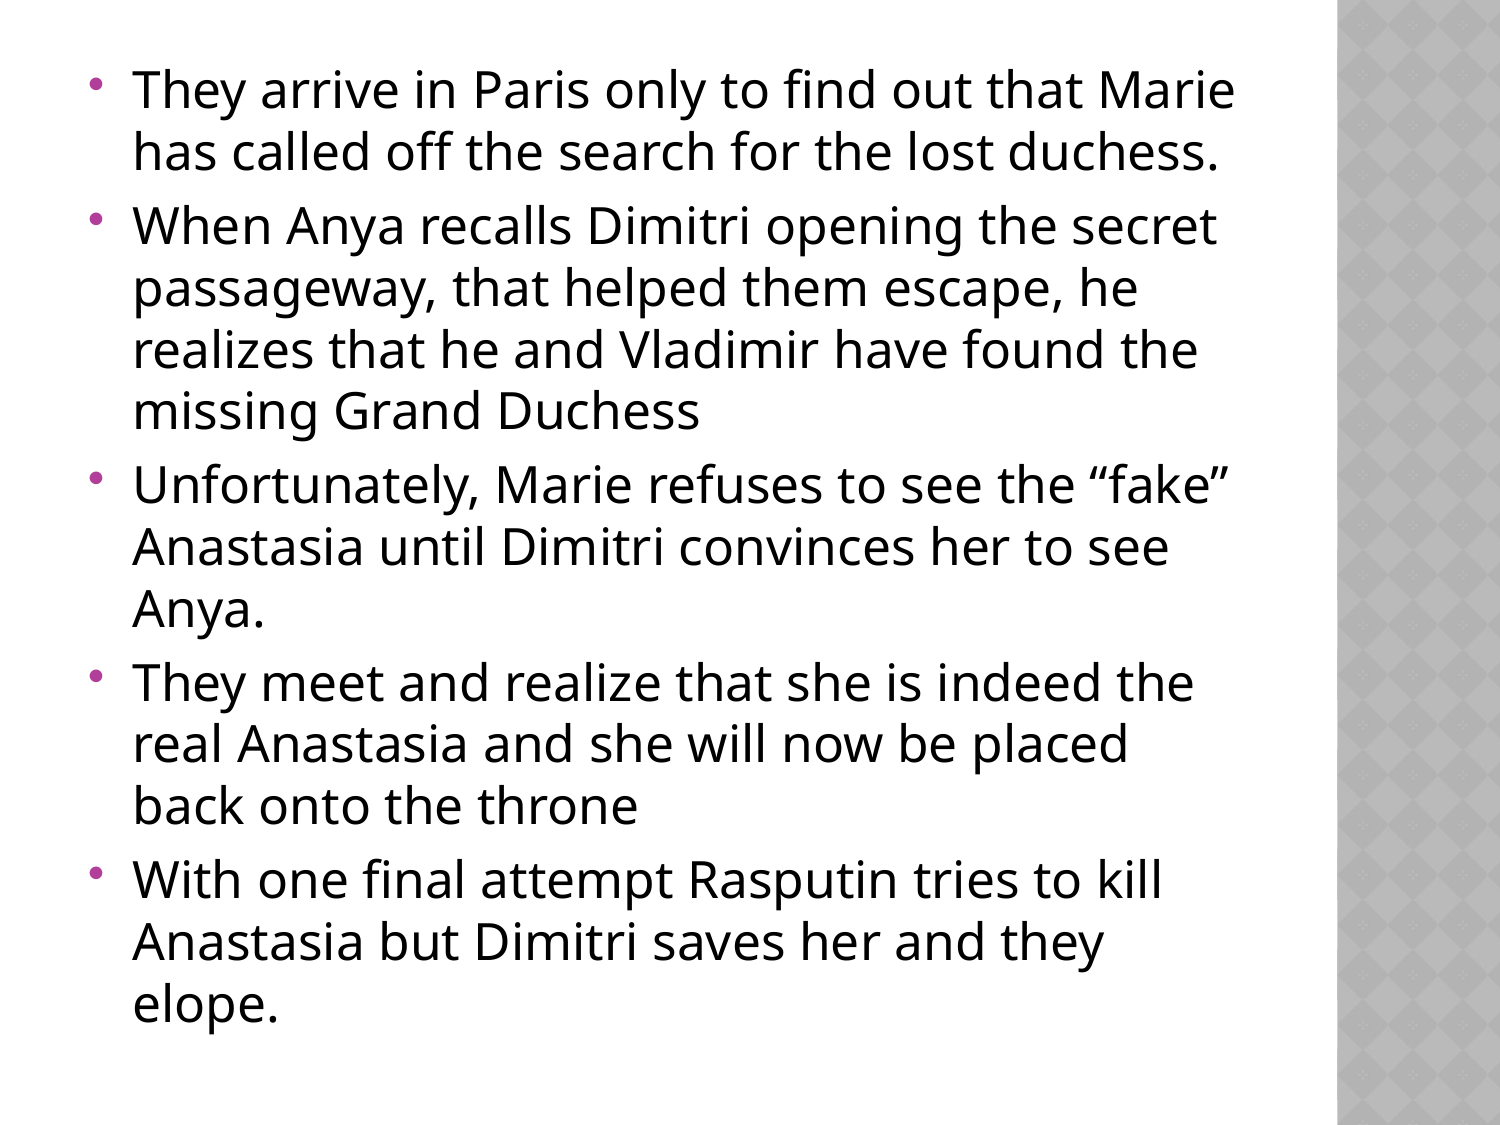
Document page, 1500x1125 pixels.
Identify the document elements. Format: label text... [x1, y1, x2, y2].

list They arrive in Paris only to find out that Marie has called off the search for the lost duchess. When Anya recalls Dimitri opening the secret passageway, that helped them escape, he realizes that he and Vladimir have found the missing Grand Duchess Unfortunately, Marie refuses to see the “fake” Anastasia until Dimitri convinces her to see Anya. They meet and realize that she is indeed the real Anastasia and she will now be placed back onto the throne With one final attempt Rasputin tries to kill Anastasia but Dimitri saves her and they elope. [75, 50, 1263, 1059]
